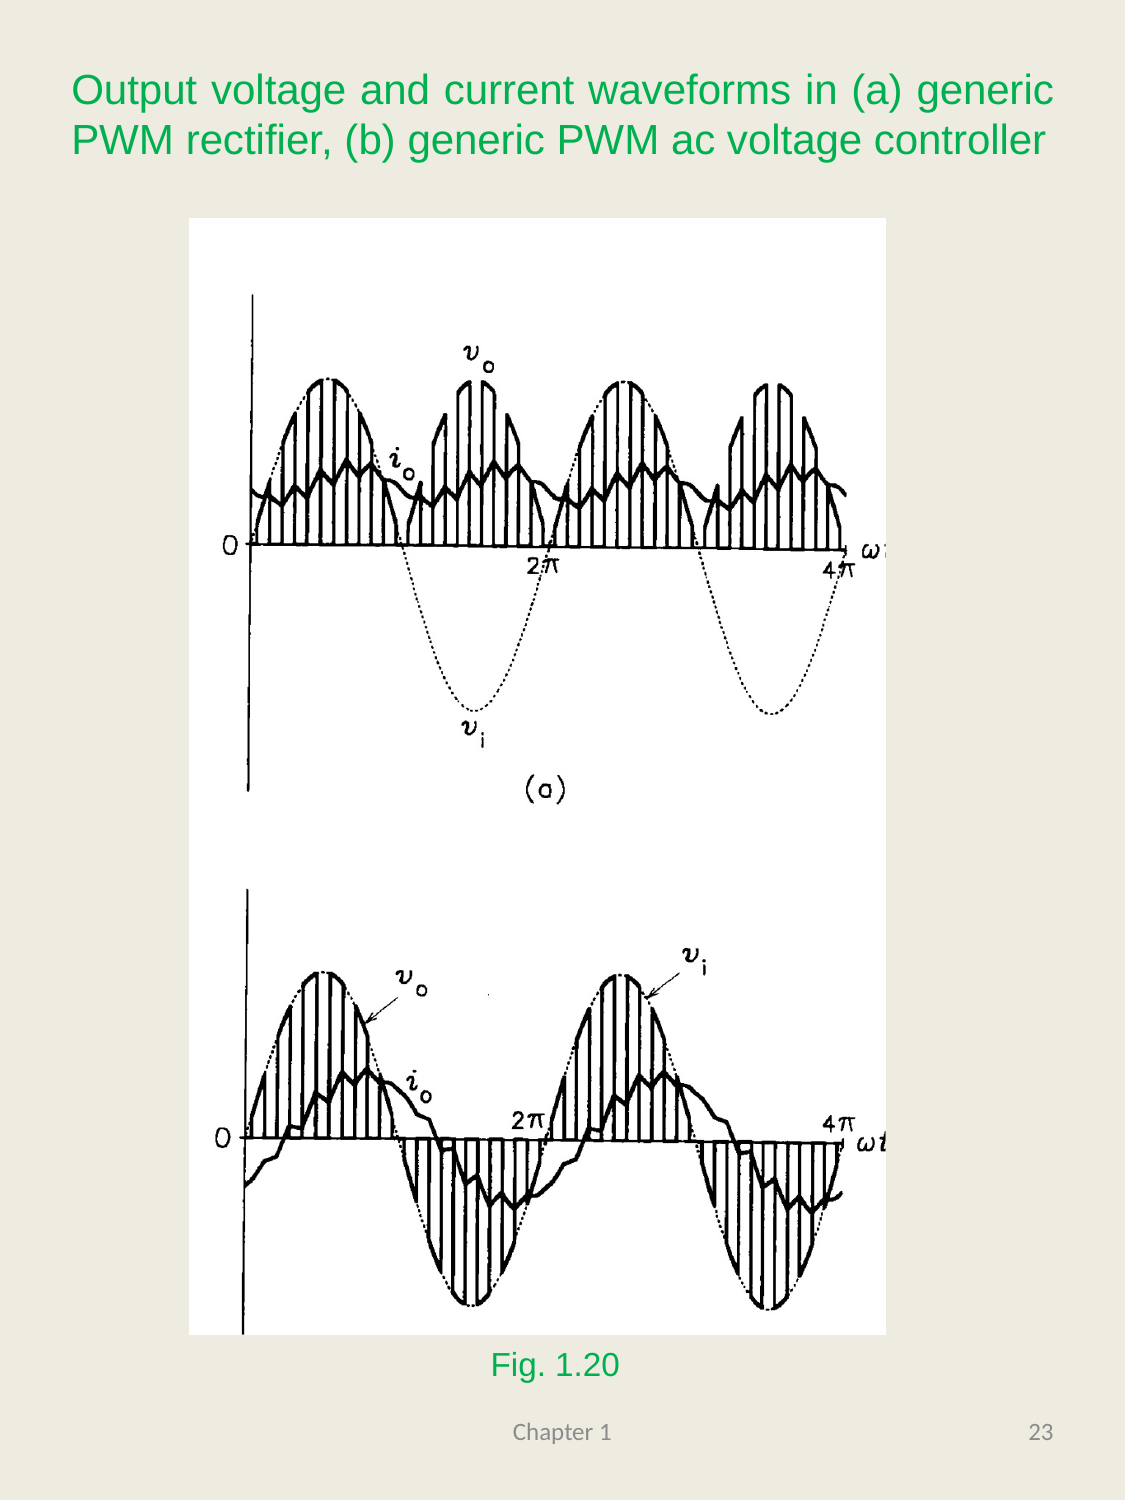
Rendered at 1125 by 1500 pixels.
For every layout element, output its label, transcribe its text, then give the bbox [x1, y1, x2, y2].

title Output voltage and current waveforms in (a) generic PWM rectifier, (b) generic PWM ac voltage controller [56, 37, 1069, 188]
text_box Fig. 1.20 [475, 1344, 636, 1390]
slide_number 23 [806, 1390, 1069, 1471]
picture [188, 218, 886, 1335]
footer Chapter 1 [384, 1390, 741, 1471]
